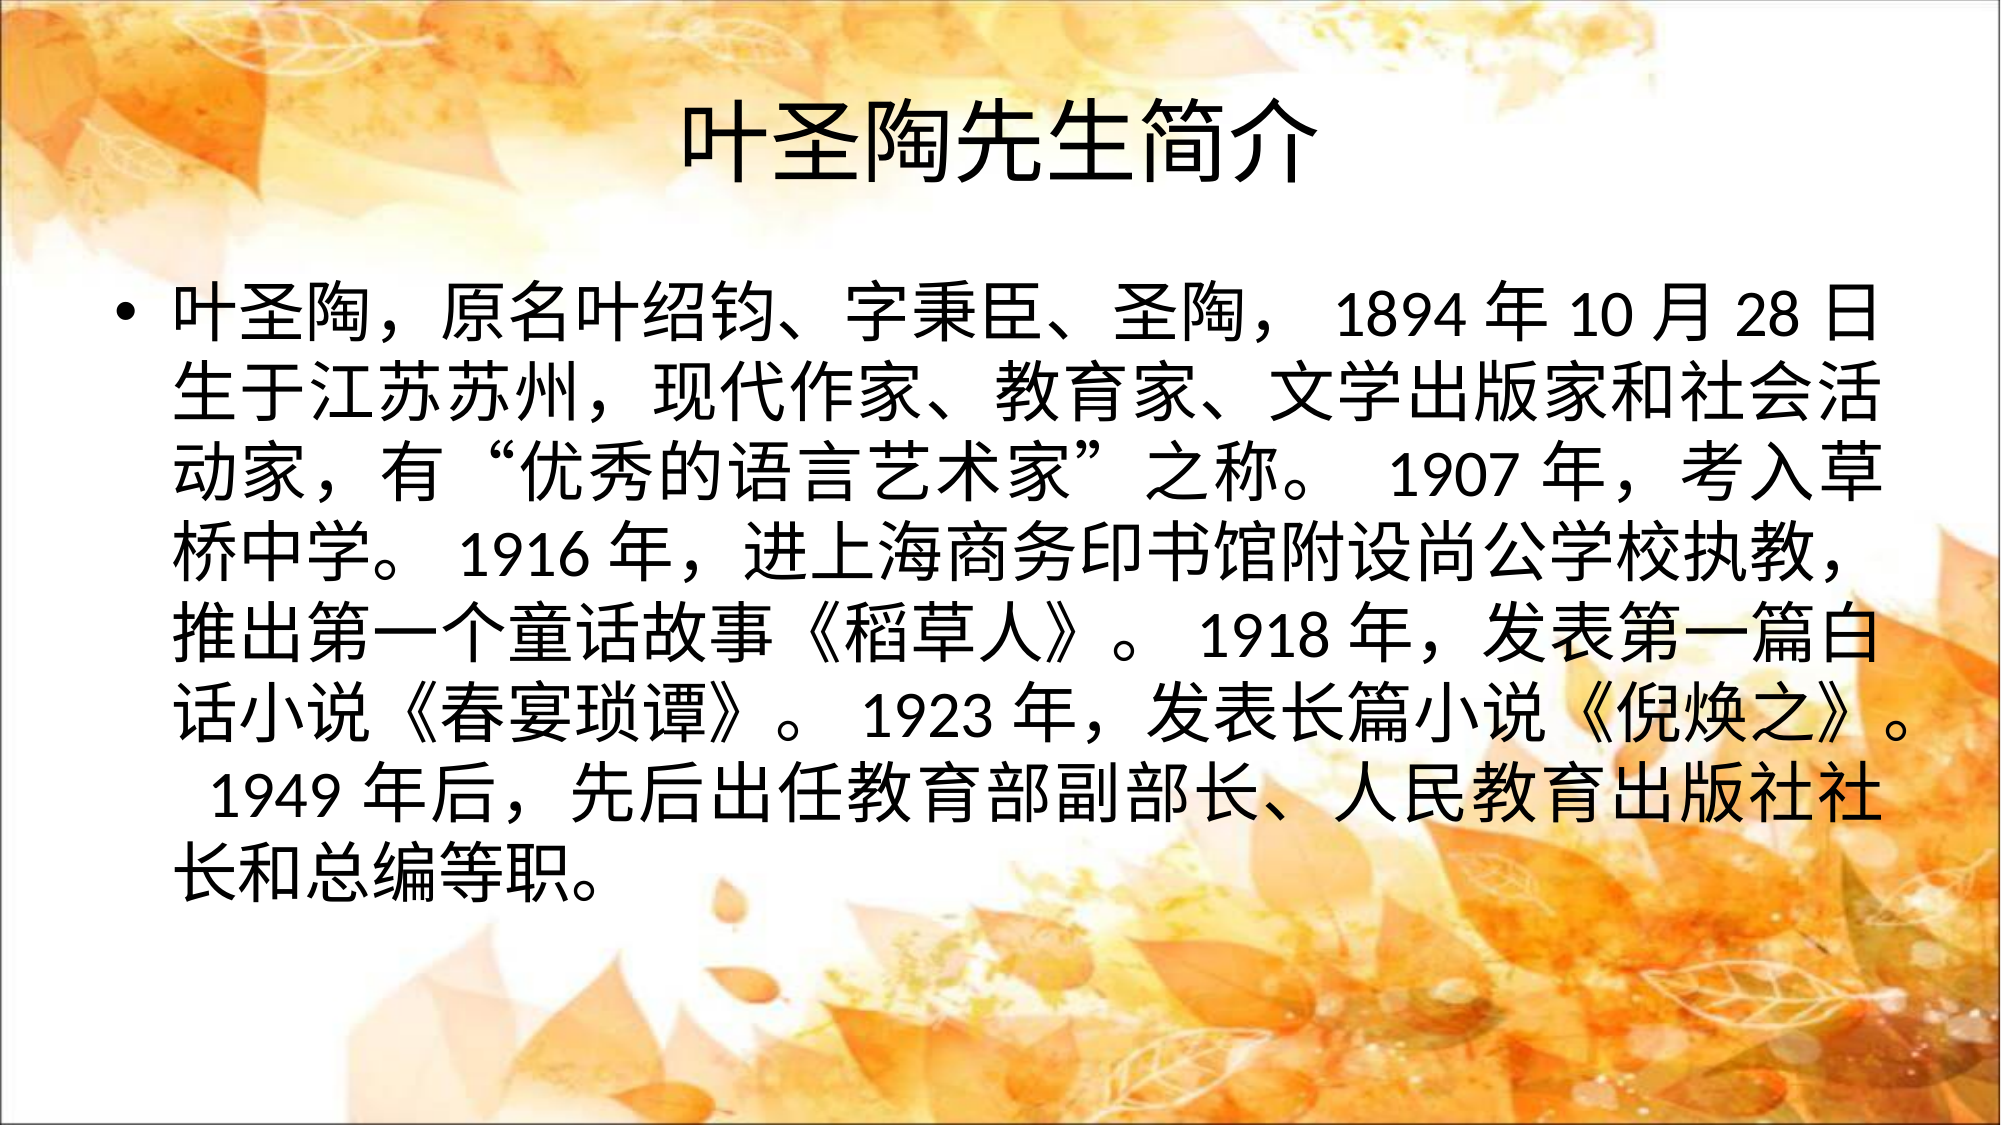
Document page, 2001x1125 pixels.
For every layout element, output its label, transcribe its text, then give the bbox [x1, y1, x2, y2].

picture [0, 0, 2001, 1125]
title 叶圣陶先生简介 [99, 45, 1900, 233]
list 叶圣陶，原名叶绍钧、字秉臣、圣陶，1894年10月28日生于江苏苏州，现代作家、教育家、文学出版家和社会活动家，有“优秀的语言艺术家”之称。 1907年，考入草桥中学。1916年，进上海商务印书馆附设尚公学校执教，推出第一个童话故事《稻草人》。1918年，发表第一篇白话小说《春宴琐谭》。1923年，发表长篇小说《倪焕之》。 1949年后，先后出任教育部副部长、人民教育出版社社长和总编等职。 [99, 262, 1900, 1005]
